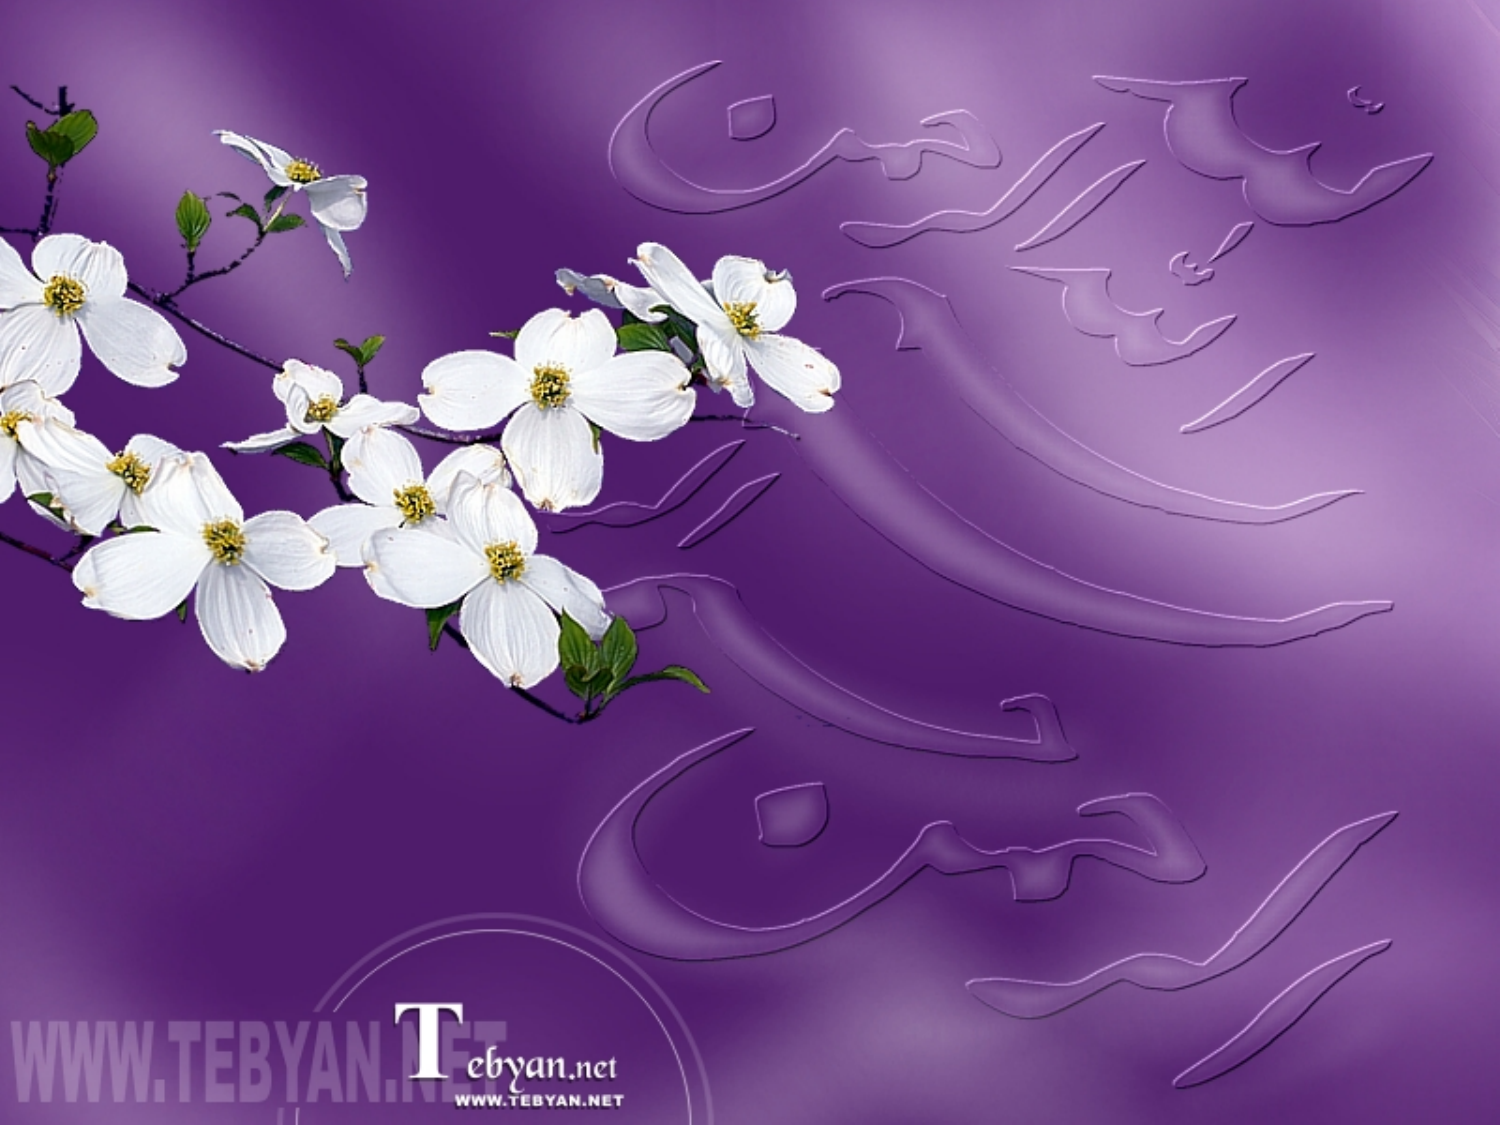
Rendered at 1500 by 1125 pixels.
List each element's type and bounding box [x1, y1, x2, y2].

list [0, 0, 1500, 1125]
